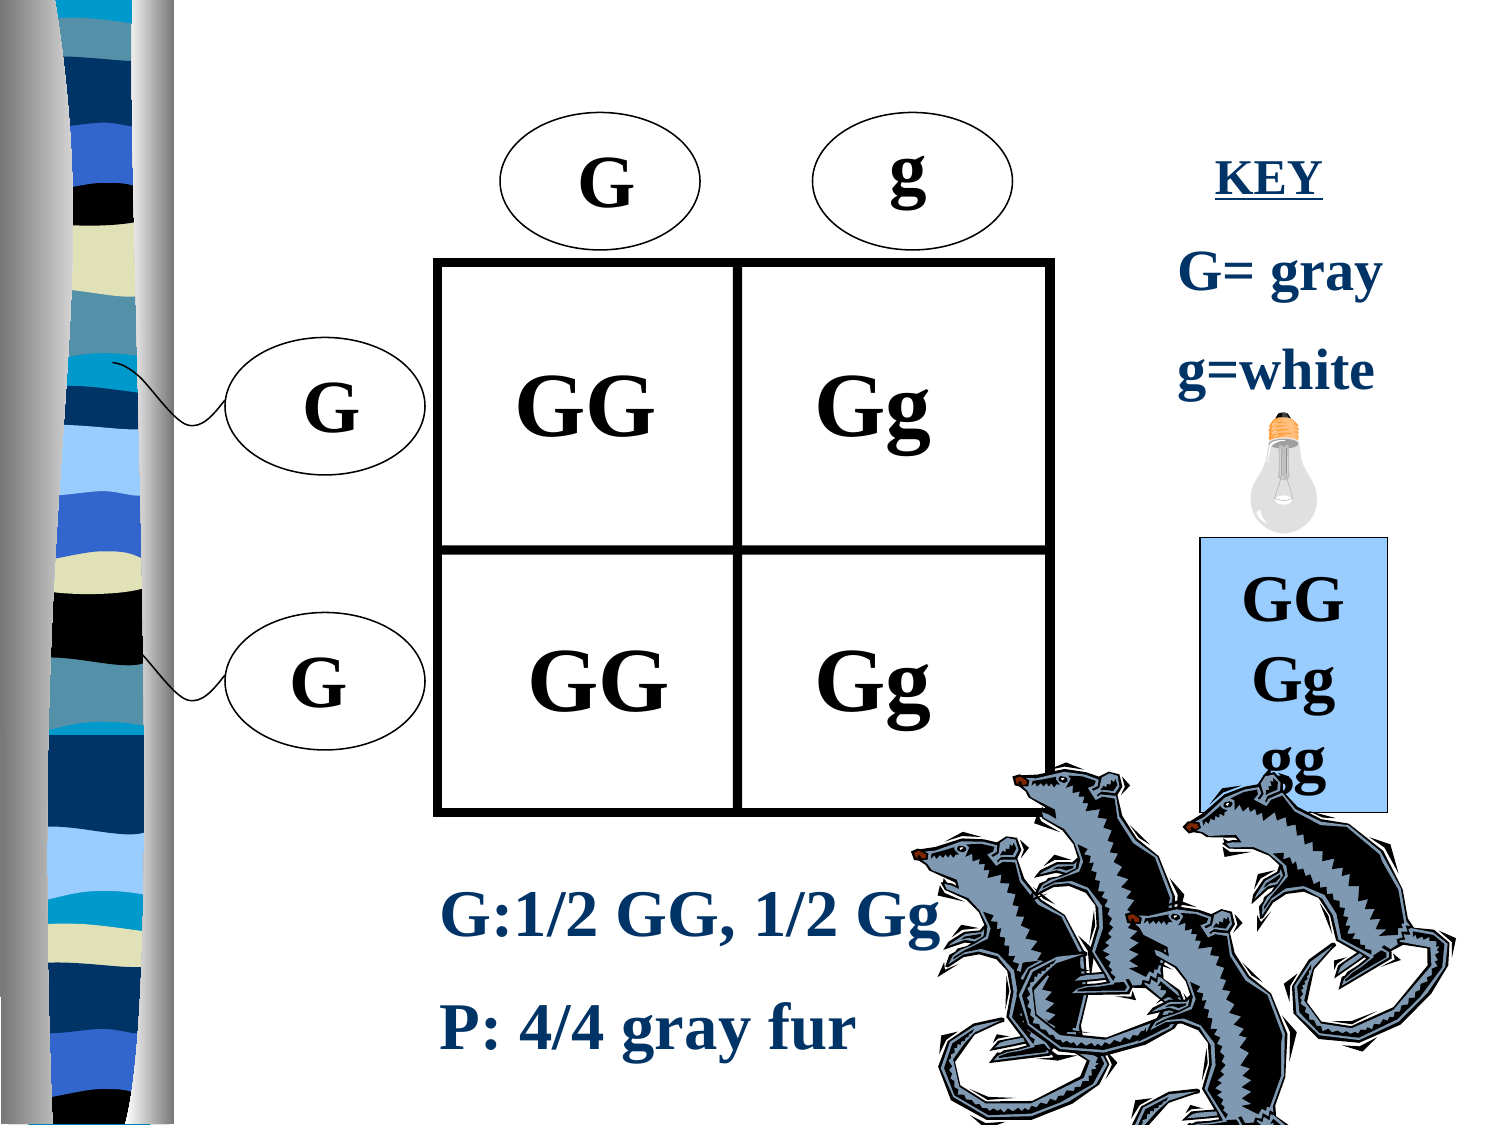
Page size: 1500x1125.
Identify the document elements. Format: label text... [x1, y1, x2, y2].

text_box [812, 117, 1013, 250]
text_box G [562, 124, 675, 230]
text_box G= gray g=white [1162, 224, 1400, 409]
text_box g [875, 112, 988, 218]
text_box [1124, 899, 1308, 1125]
text_box G:1/2 GG, 1/2 Gg P: 4/4 gray fur [424, 862, 919, 1071]
text_box GG Gg gg [1200, 537, 1388, 813]
text_box [112, 362, 226, 426]
text_box [437, 262, 737, 813]
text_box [1012, 762, 1196, 1061]
text_box [675, 135, 701, 227]
text_box G [287, 349, 400, 455]
text_box Gg [799, 337, 1013, 463]
text_box GG [499, 337, 713, 463]
text_box [225, 337, 396, 475]
text_box [225, 612, 426, 750]
text_box Gg [799, 612, 1013, 738]
text_box [500, 112, 671, 250]
text_box [112, 637, 226, 701]
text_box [1237, 749, 1421, 1049]
text_box [738, 551, 1050, 813]
text_box KEY [1199, 137, 1363, 213]
text_box G [275, 624, 388, 730]
text_box [738, 262, 1050, 550]
text_box [400, 360, 426, 452]
text_box GG [512, 612, 725, 738]
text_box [924, 826, 1108, 1125]
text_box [1249, 412, 1318, 535]
